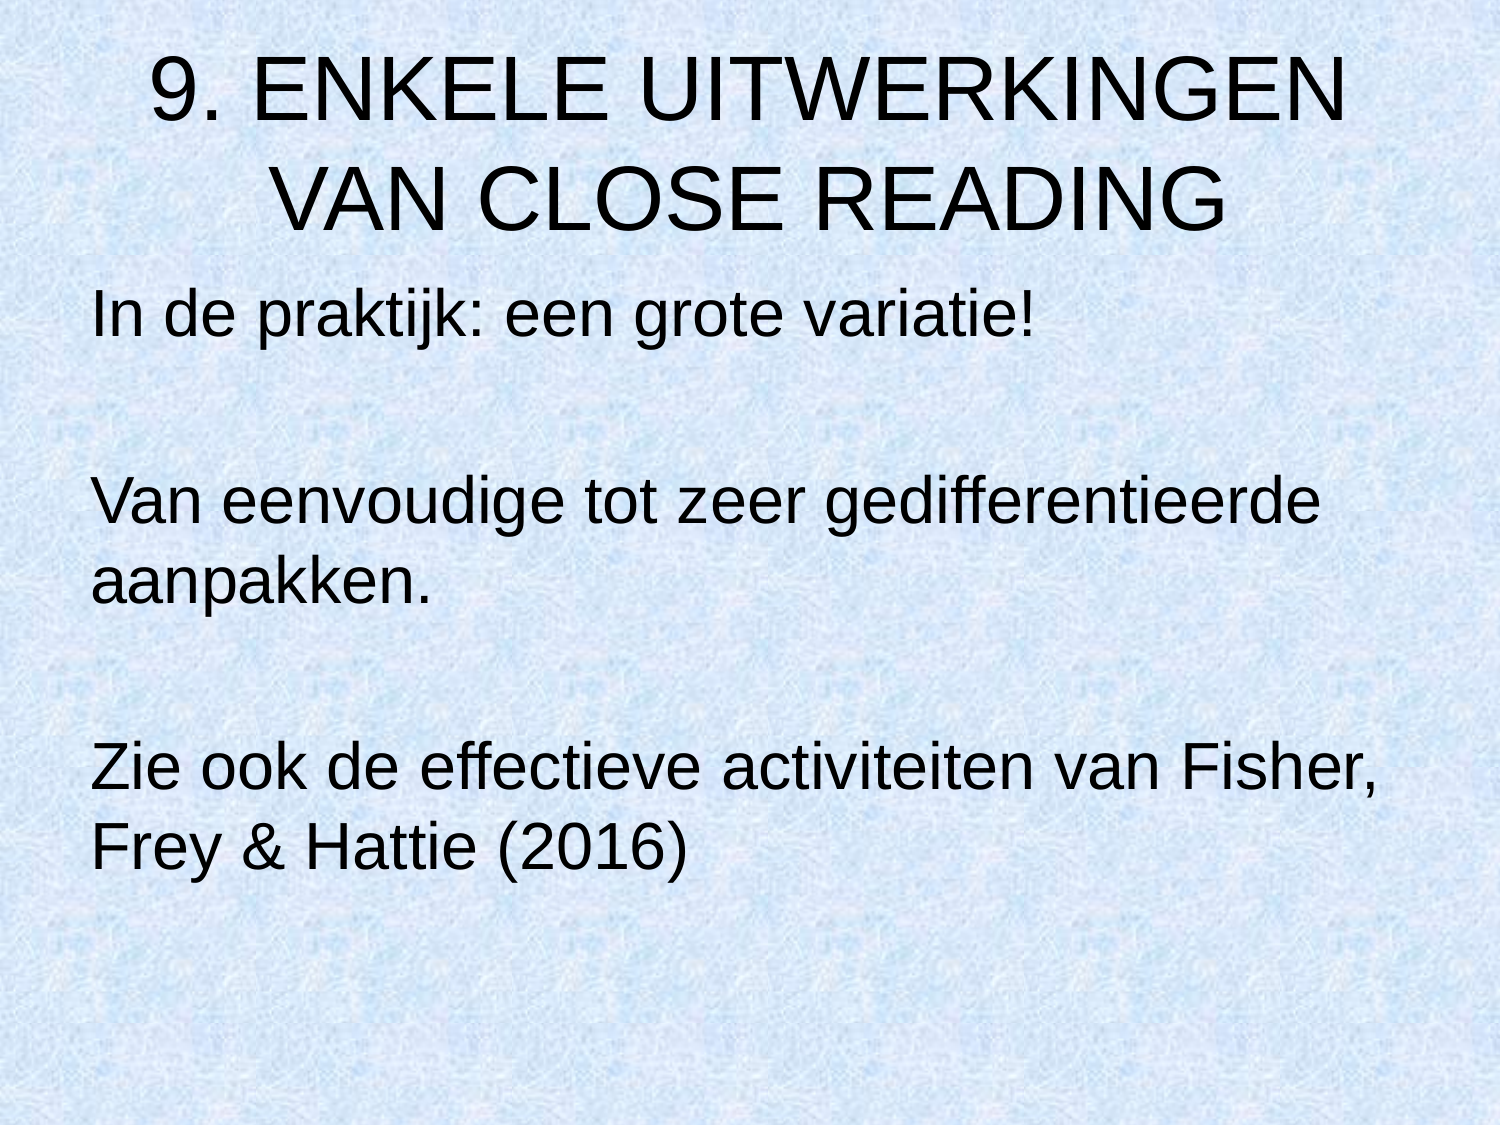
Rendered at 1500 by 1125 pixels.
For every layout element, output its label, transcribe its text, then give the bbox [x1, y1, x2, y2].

title 9. ENKELE UITWERKINGEN VAN CLOSE READING [75, 45, 1425, 233]
picture [0, 0, 1500, 1125]
list In de praktijk: een grote variatie! Van eenvoudige tot zeer gedifferentieerde aanpakken. Zie ook de effectieve activiteiten van Fisher, Frey & Hattie (2016) [75, 262, 1425, 1005]
